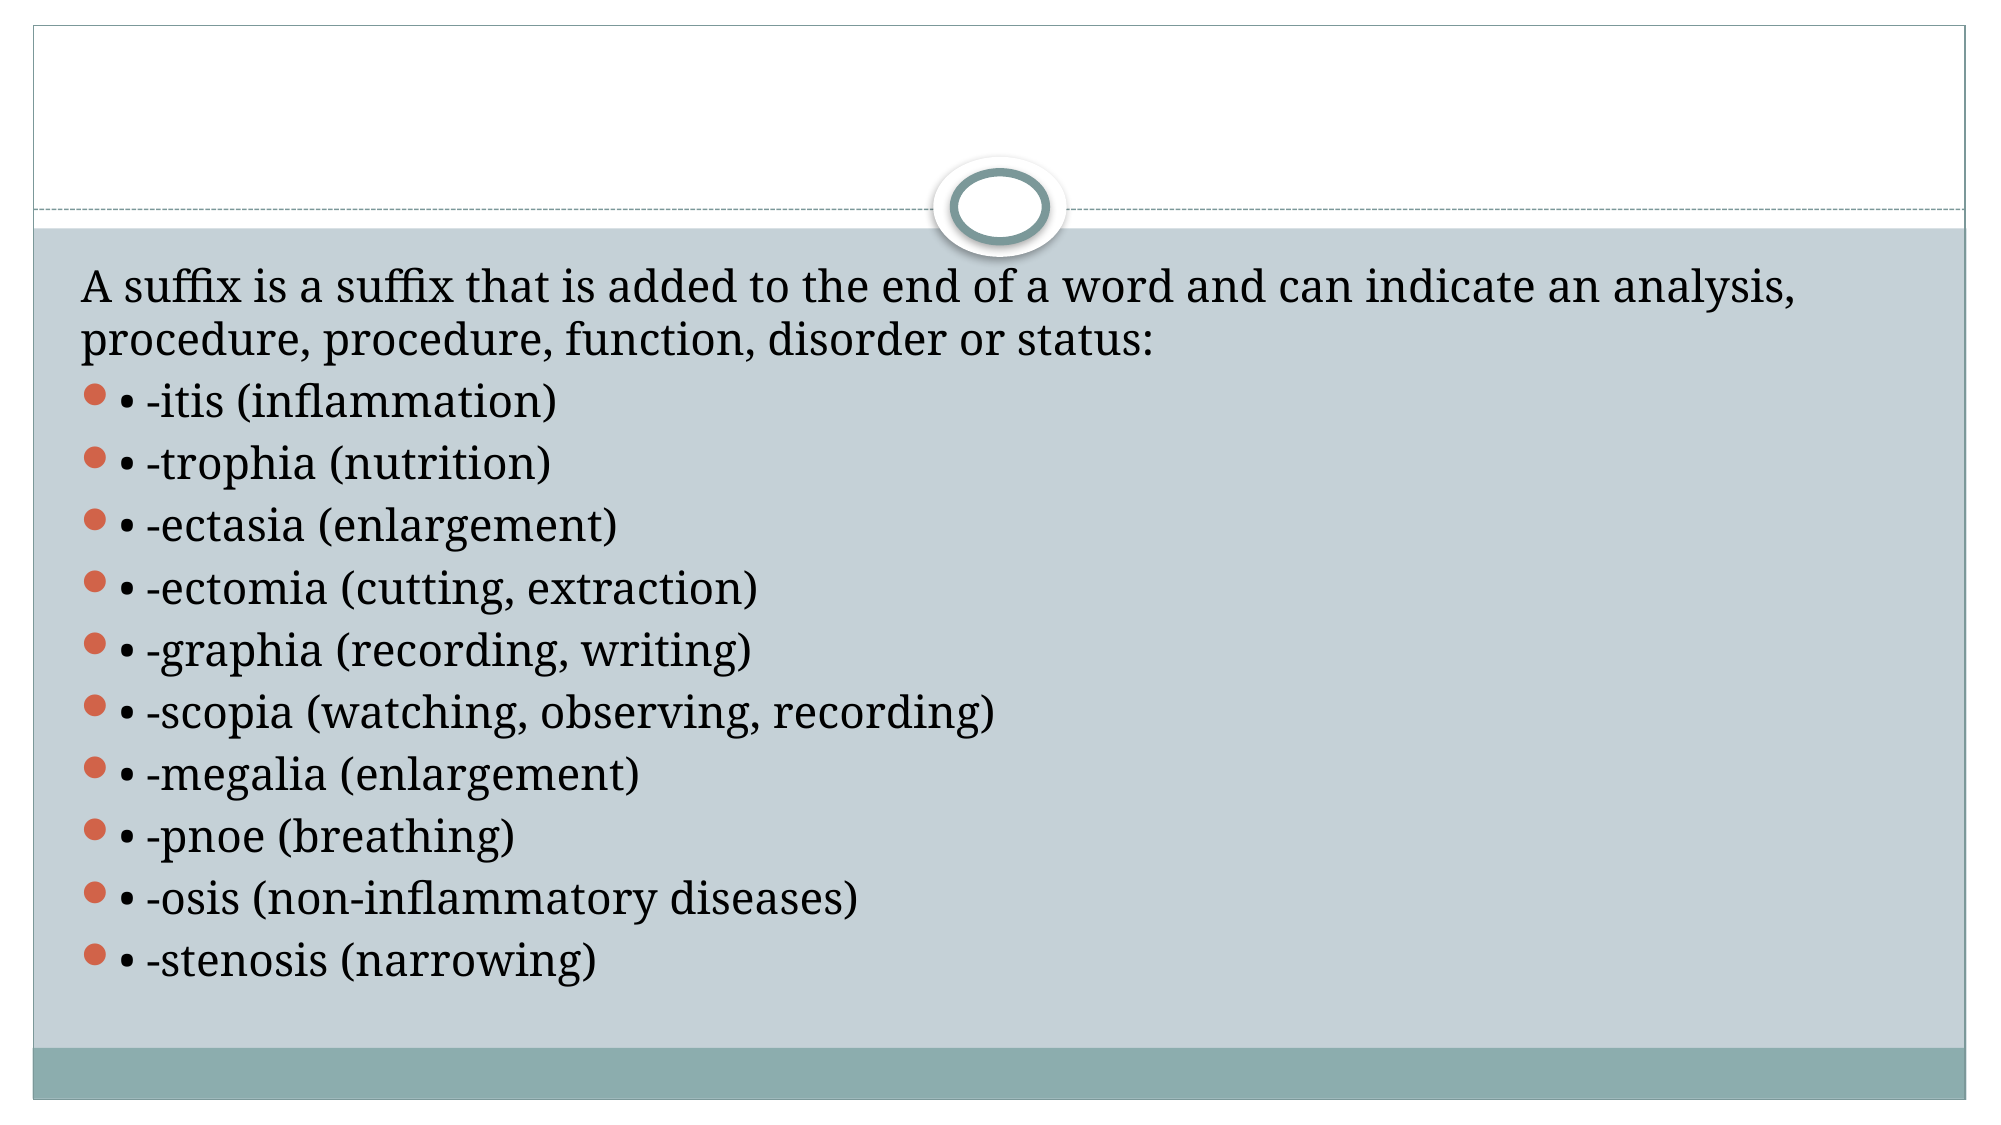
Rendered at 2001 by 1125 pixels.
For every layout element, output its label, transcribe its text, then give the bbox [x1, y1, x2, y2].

list A suffix is ​​a suffix that is added to the end of a word and can indicate an analysis, procedure, procedure, function, disorder or status: • -itis (inflammation) • -trophia (nutrition) • -ectasia (enlargement) • -ectomia (cutting, extraction) • -graphia (recording, writing) • -scopia (watching, observing, recording) • -megalia (enlargement) • -pnoe (breathing) • -osis (non-inflammatory diseases) • -stenosis (narrowing) [66, 250, 1926, 1001]
